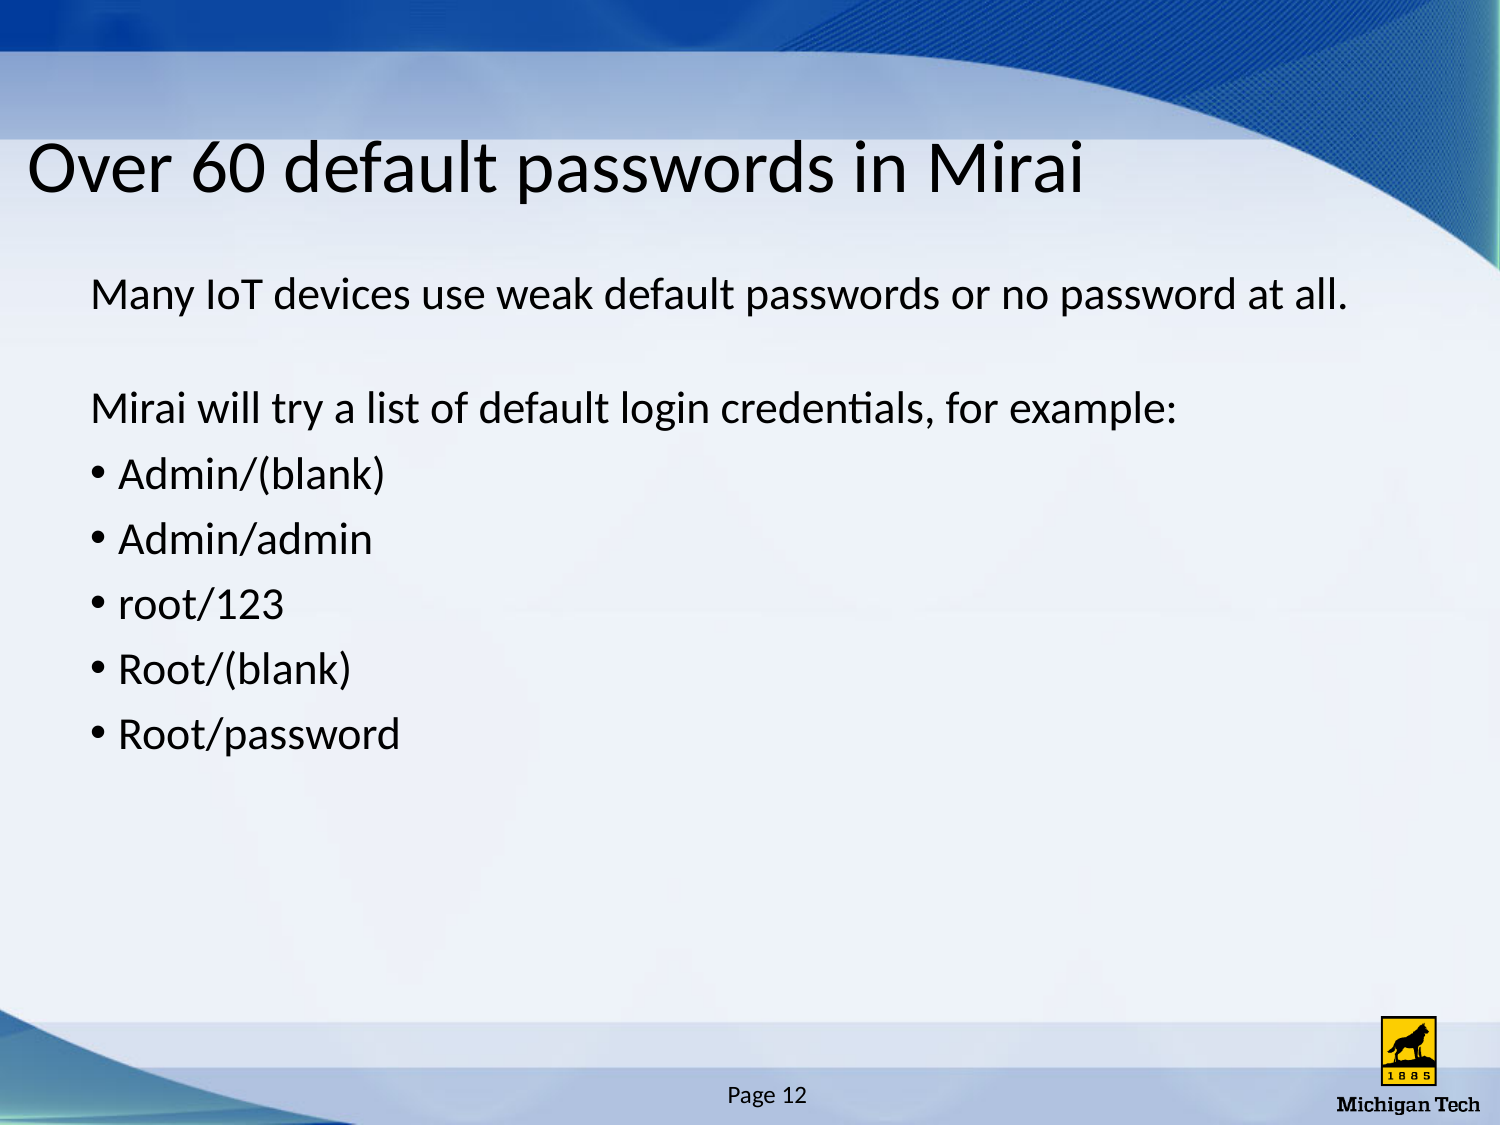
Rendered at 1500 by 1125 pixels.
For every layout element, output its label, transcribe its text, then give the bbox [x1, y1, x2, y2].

list Many IoT devices use weak default passwords or no password at all. Mirai will try a list of default login credentials, for example: Admin/(blank) Admin/admin root/123 Root/(blank) Root/password [75, 262, 1425, 1063]
title Over 60 default passwords in Mirai [12, 75, 1338, 263]
picture [0, 0, 1500, 1125]
